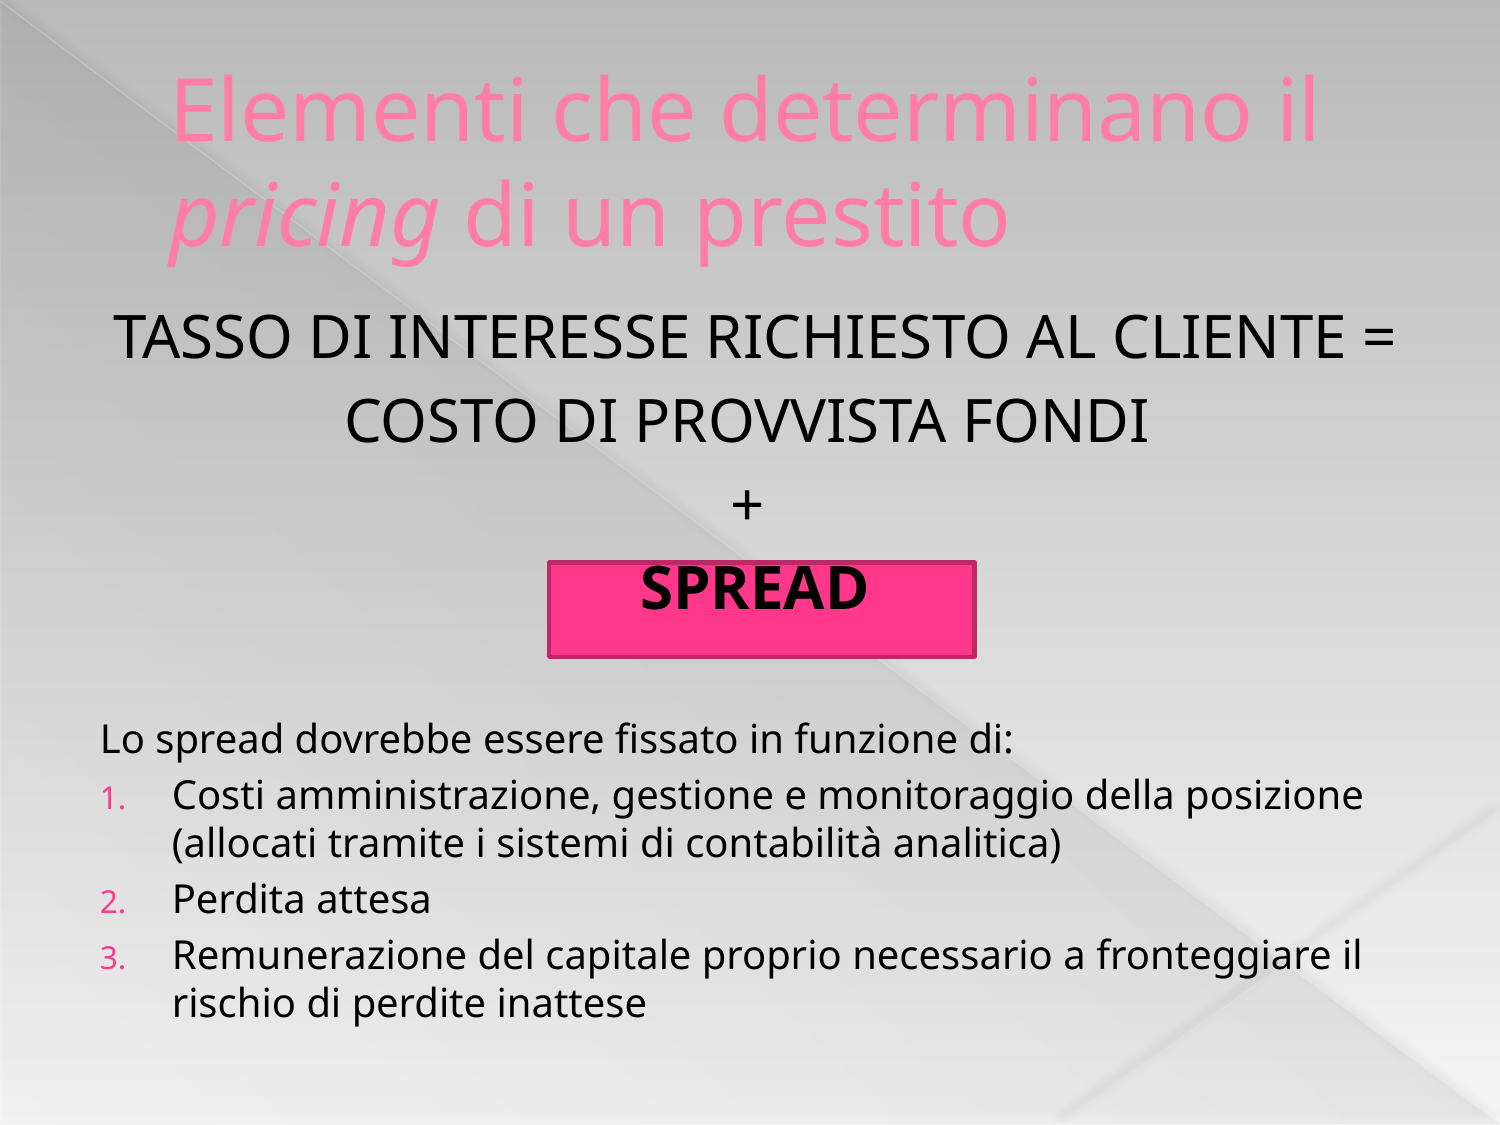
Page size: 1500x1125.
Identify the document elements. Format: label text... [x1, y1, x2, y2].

title Elementi che determinano il pricing di un prestito [75, 43, 1425, 274]
list TASSO DI INTERESSE RICHIESTO AL CLIENTE = COSTO DI PROVVISTA FONDI + SPREAD Lo spread dovrebbe essere fissato in funzione di: Costi amministrazione, gestione e monitoraggio della posizione (allocati tramite i sistemi di contabilità analitica) Perdita attesa Remunerazione del capitale proprio necessario a fronteggiare il rischio di perdite inattese [75, 290, 1425, 1083]
